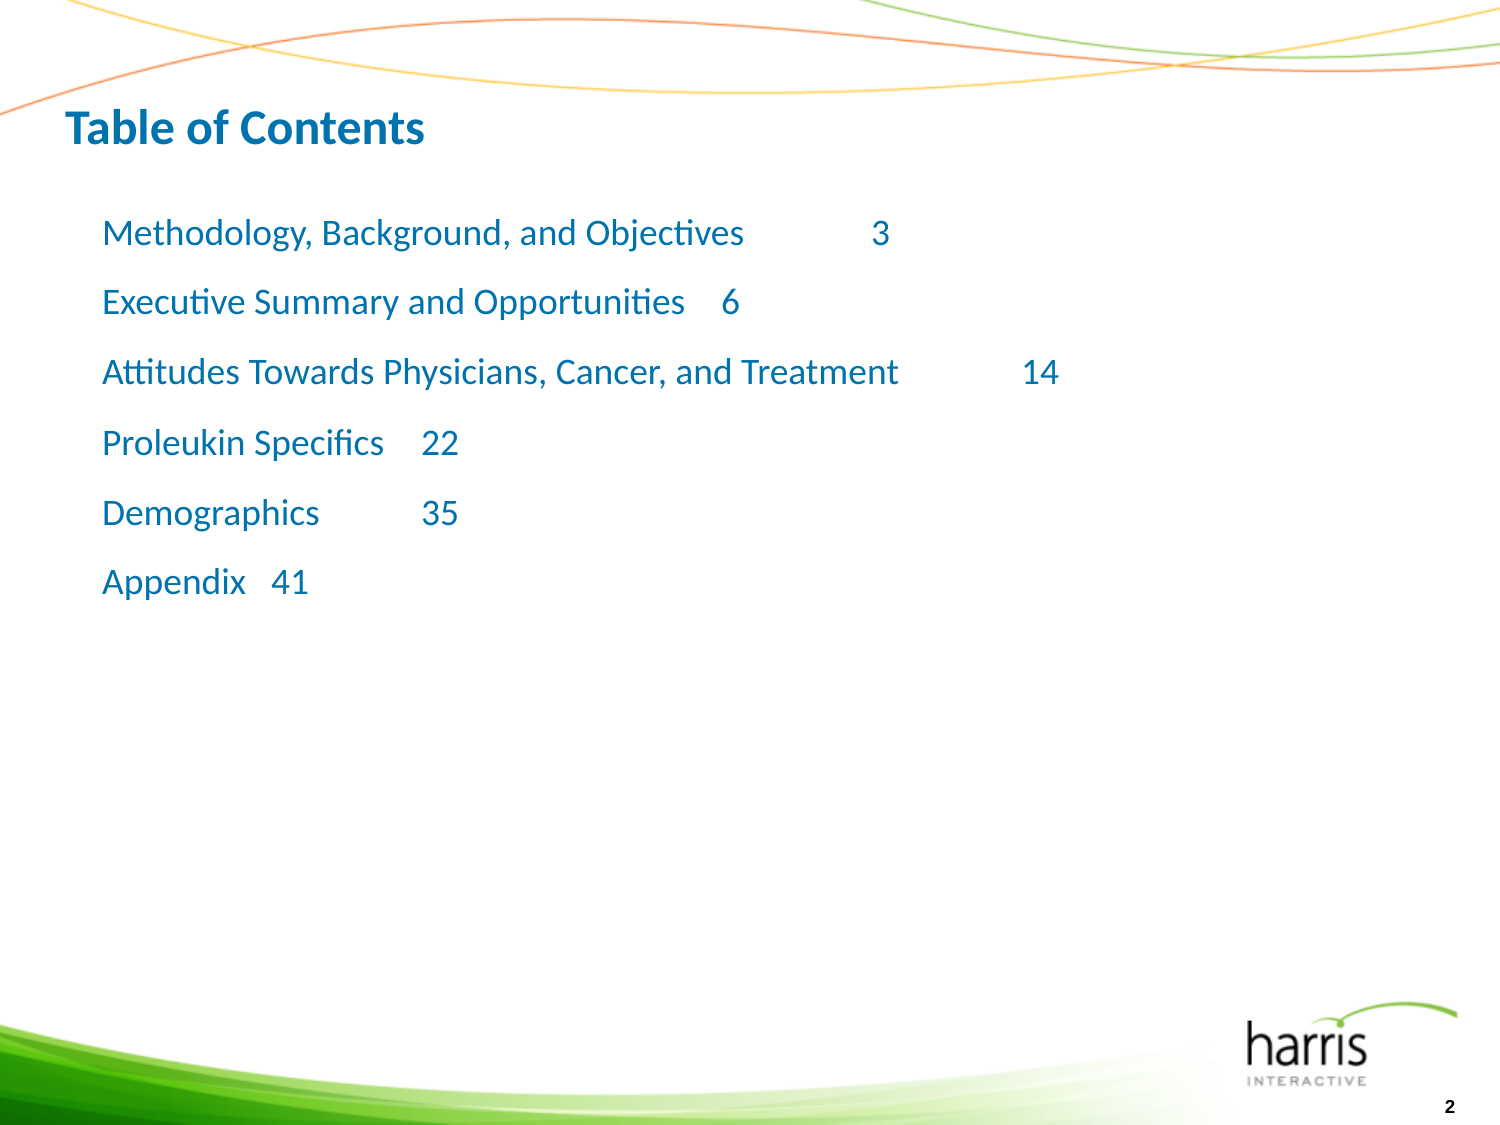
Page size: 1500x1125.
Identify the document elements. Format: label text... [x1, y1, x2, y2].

slide_number 2 [1399, 1086, 1500, 1125]
title Table of Contents [49, 87, 1451, 176]
picture [0, 0, 1500, 1125]
list Methodology, Background, and Objectives 3 Executive Summary and Opportunities 6 Attitudes Towards Physicians, Cancer, and Treatment 14 Proleukin Specifics 22 Demographics 35 Appendix 41 [49, 199, 1451, 963]
